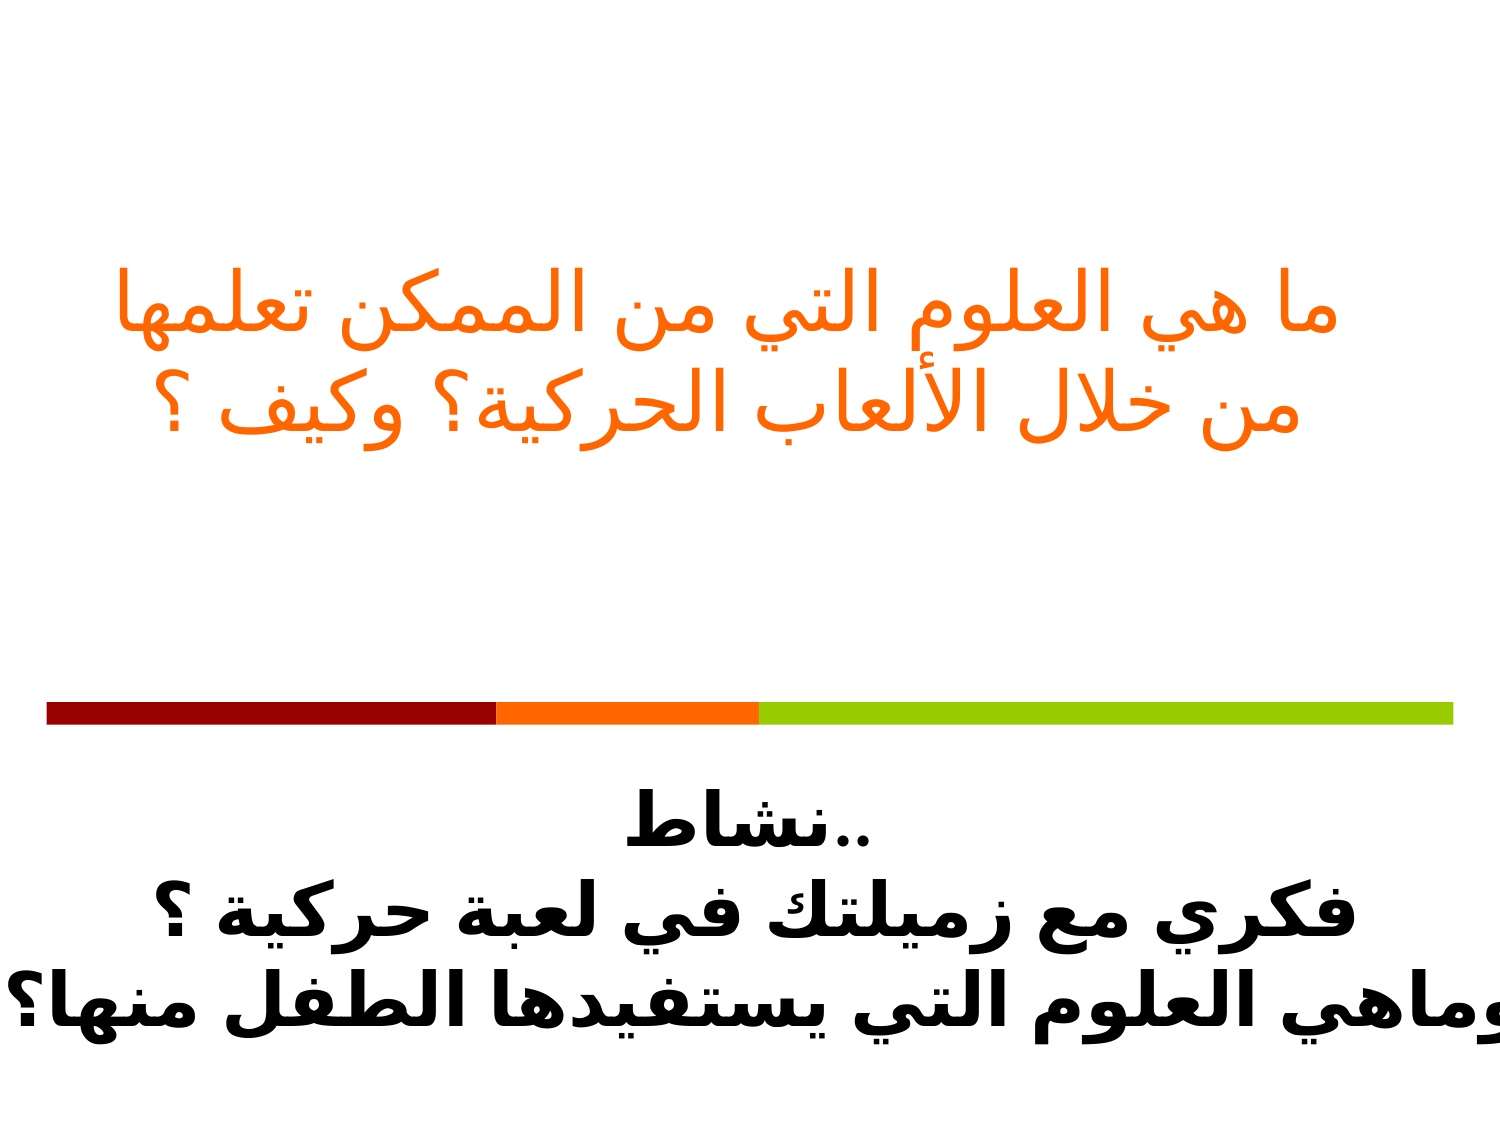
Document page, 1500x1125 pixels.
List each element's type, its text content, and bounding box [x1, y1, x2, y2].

title ما هي العلوم التي من الممكن تعلمها من خلال الألعاب الحركية؟ وكيف ؟ [42, 229, 1415, 456]
text_box نشاط.. فكري مع زميلتك في لعبة حركية ؟ وماهي العلوم التي يستفيدها الطفل منها؟ [0, 763, 1500, 1049]
